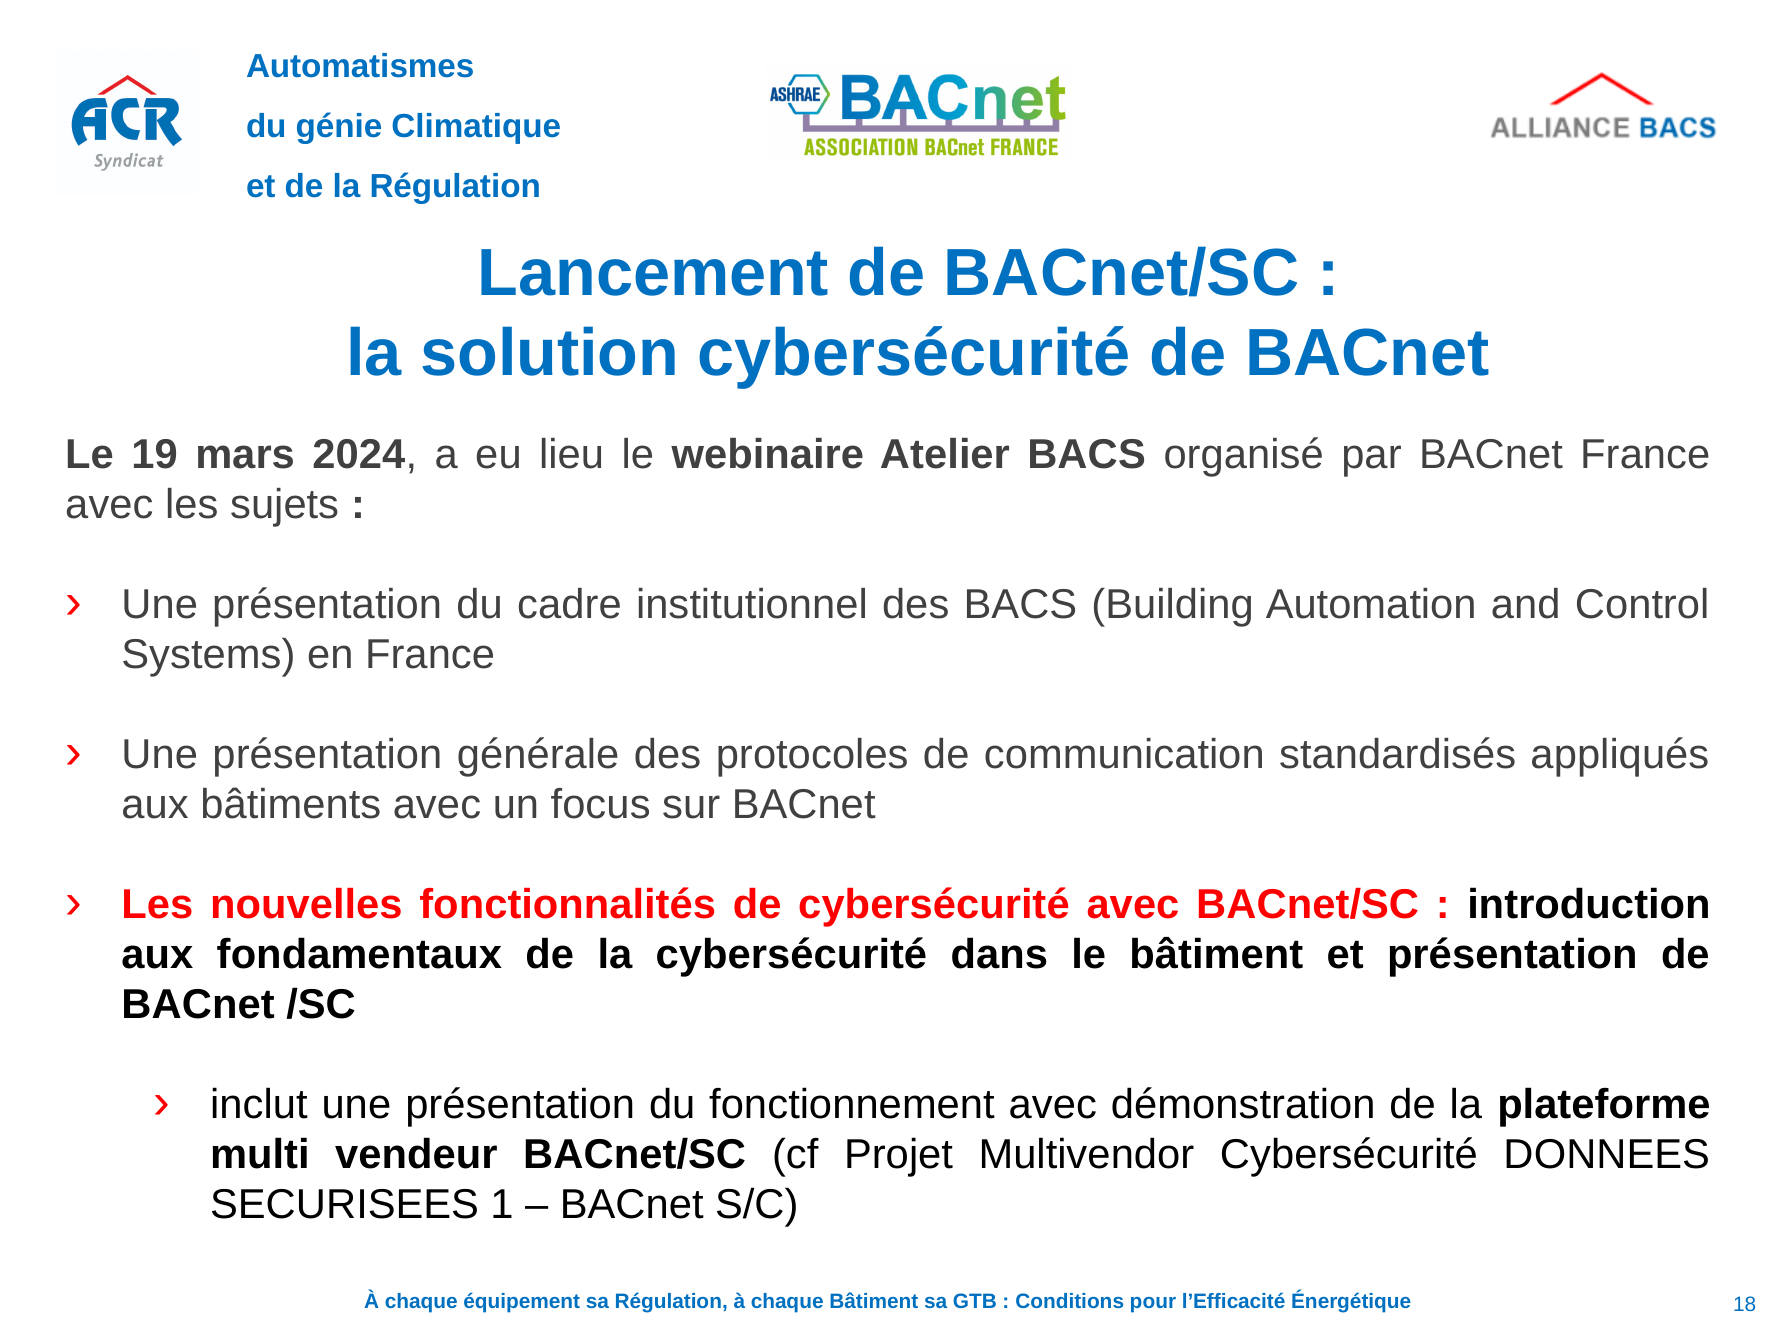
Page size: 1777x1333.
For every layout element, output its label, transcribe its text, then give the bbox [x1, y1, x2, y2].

text_box Lancement de BACnet/SC : la solution cybersécurité de BACnet [0, 211, 1776, 406]
text_box Le 19 mars 2024, a eu lieu le webinaire Atelier BACS organisé par BACnet France avec les sujets : Une présentation du cadre institutionnel des BACS (Building Automation and Control Systems) en France Une présentation générale des protocoles de communication standardisés appliqués aux bâtiments avec un focus sur BACnet Les nouvelles fonctionnalités de cybersécurité avec BACnet/SC : introduction aux fondamentaux de la cybersécurité dans le bâtiment et présentation de BACnet /SC inclut une présentation du fonctionnement avec démonstration de la plateforme multi vendeur BACnet/SC (cf Projet Multivendor Cybersécurité DONNEES SECURISEES 1 – BACnet S/C) [50, 418, 1726, 1331]
picture [1475, 37, 1726, 153]
picture [55, 51, 198, 194]
picture [764, 63, 1073, 162]
